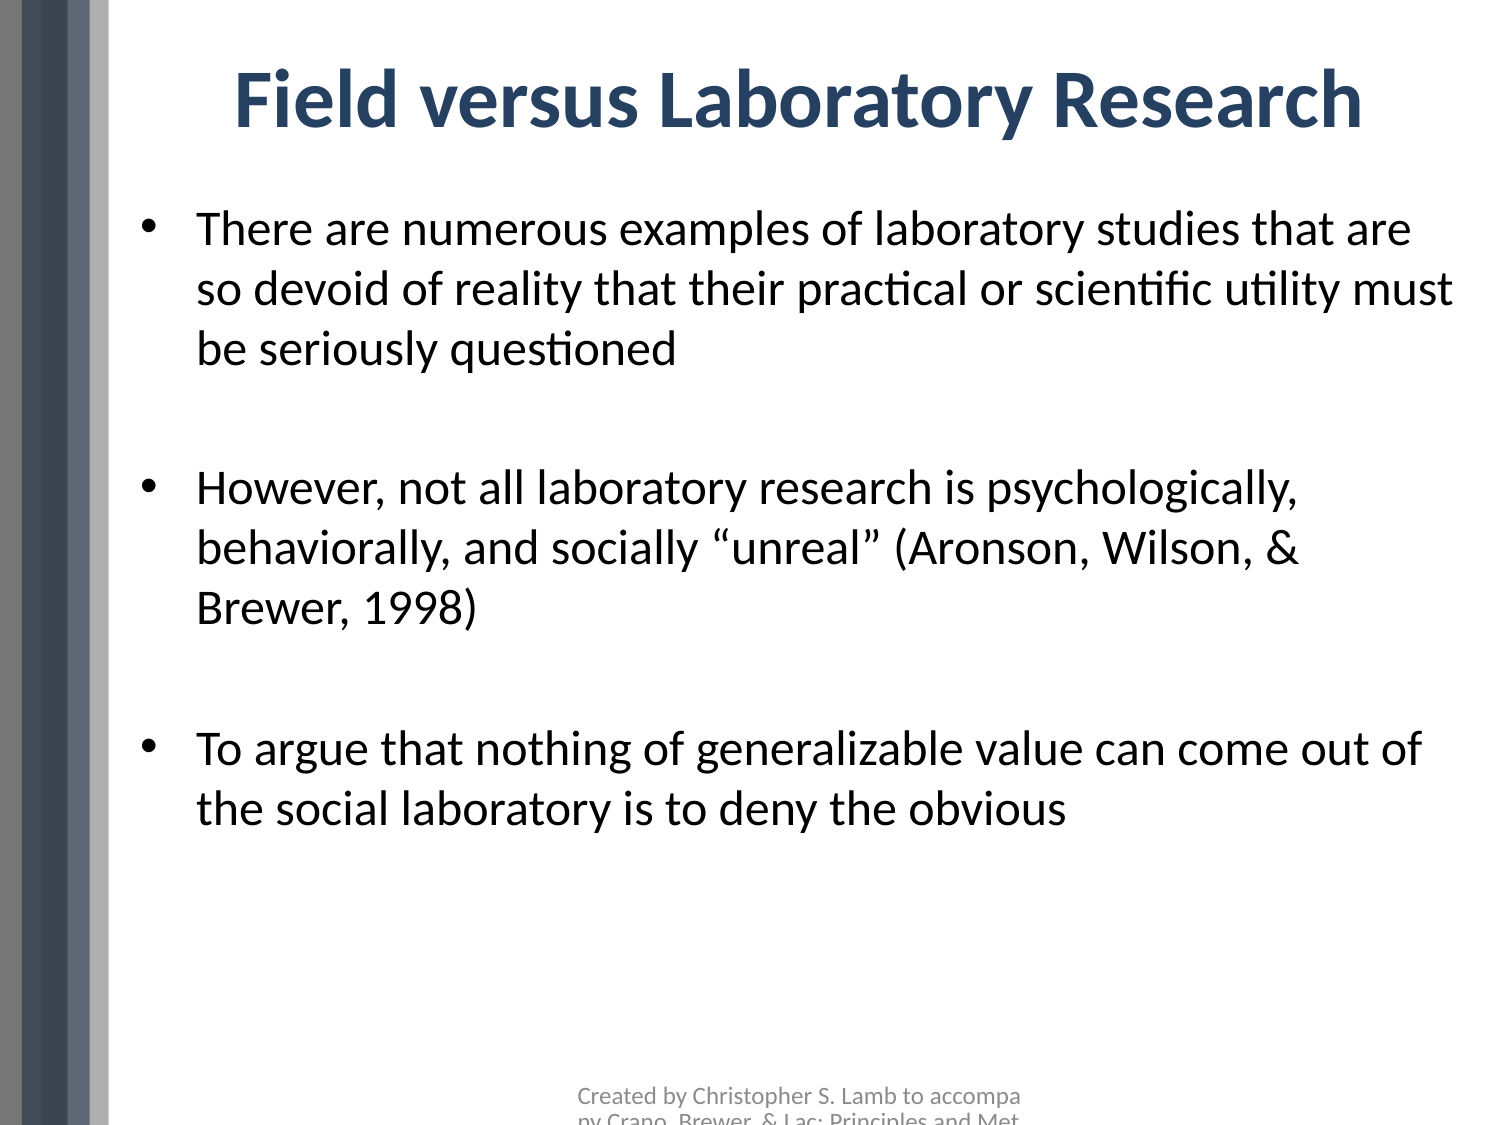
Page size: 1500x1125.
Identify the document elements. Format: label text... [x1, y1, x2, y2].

title Field versus Laboratory Research [125, 0, 1475, 187]
footer Created by Christopher S. Lamb to accompany Crano, Brewer, & Lac: Principles and Methods of Social Research, 3rd Edition, 2015, Routledge/Taylor & Francis [562, 1065, 1038, 1125]
list There are numerous examples of laboratory studies that are so devoid of reality that their practical or scientific utility must be seriously questioned However, not all laboratory research is psychologically, behaviorally, and socially “unreal” (Aronson, Wilson, & Brewer, 1998) To argue that nothing of generalizable value can come out of the social laboratory is to deny the obvious [125, 187, 1475, 938]
